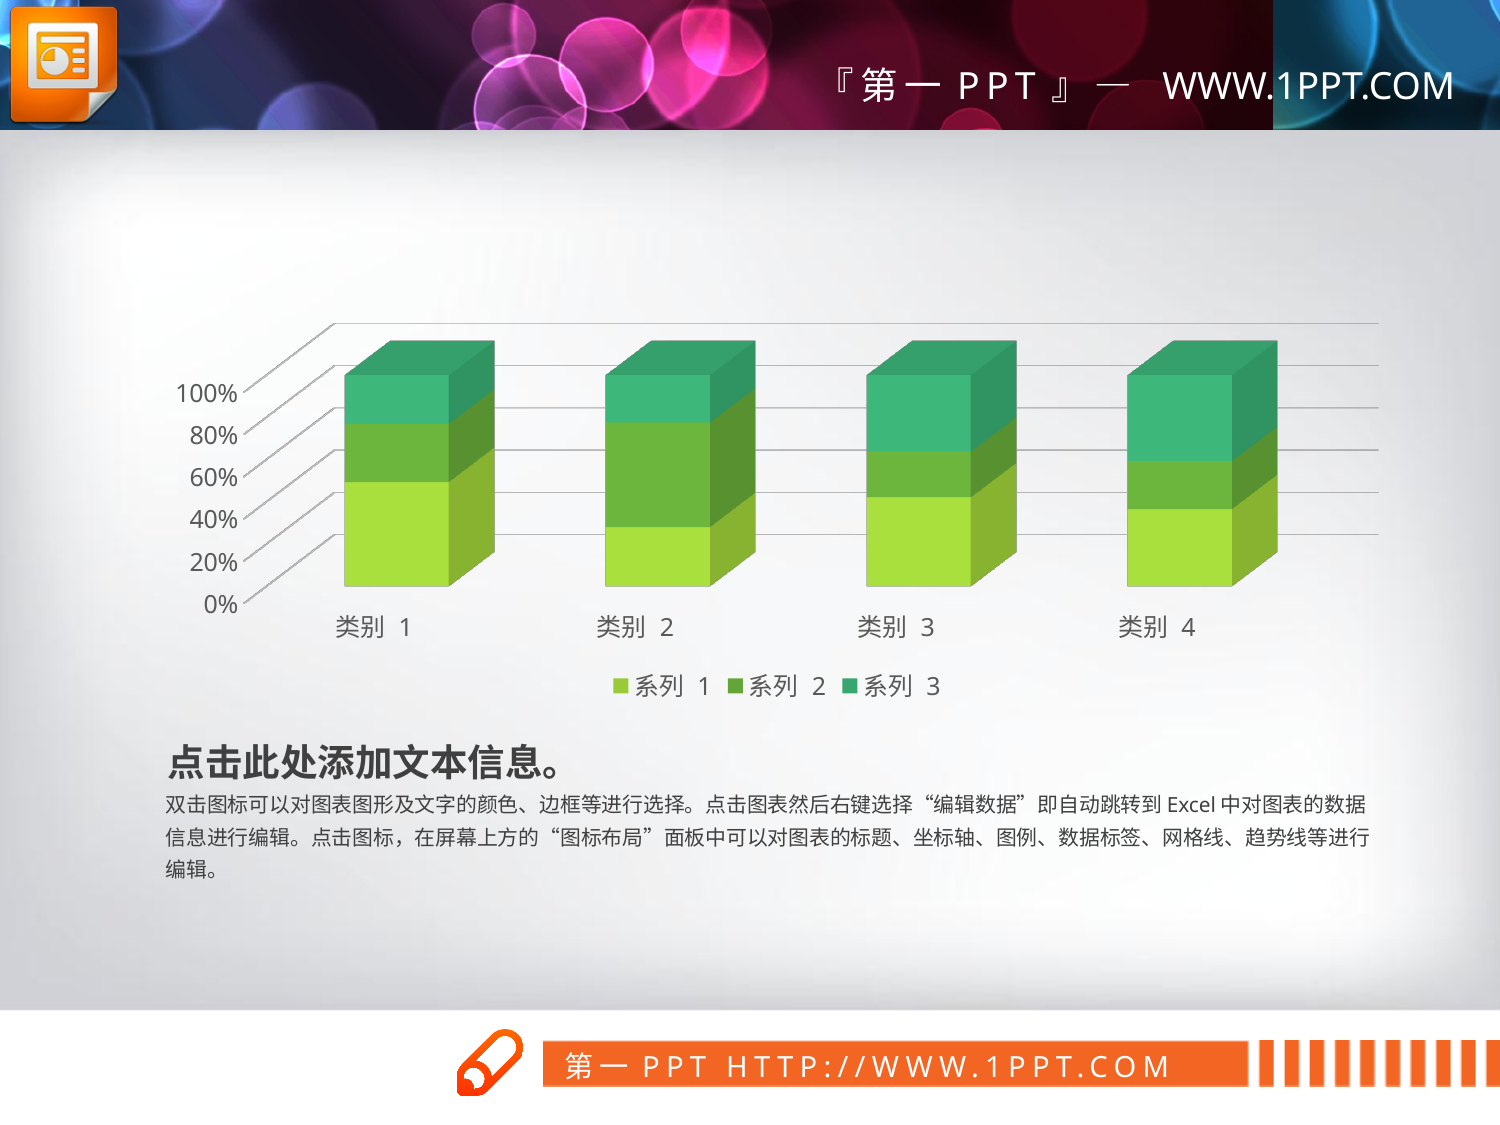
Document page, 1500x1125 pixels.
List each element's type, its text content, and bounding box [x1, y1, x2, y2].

text_box 双击图标可以对图表图形及文字的颜色、边框等进行选择。点击图表然后右键选择“编辑数据”即自动跳转到Excel中对图表的数据信息进行编辑。点击图标，在屏幕上方的“图标布局”面板中可以对图表的标题、坐标轴、图例、数据标签、网格线、趋势线等进行编辑。 [153, 778, 1396, 888]
text_box 点击此处添加文本信息。 [155, 719, 593, 790]
chart [112, 315, 1442, 710]
picture [543, 1040, 1500, 1087]
picture [0, 0, 1500, 1012]
